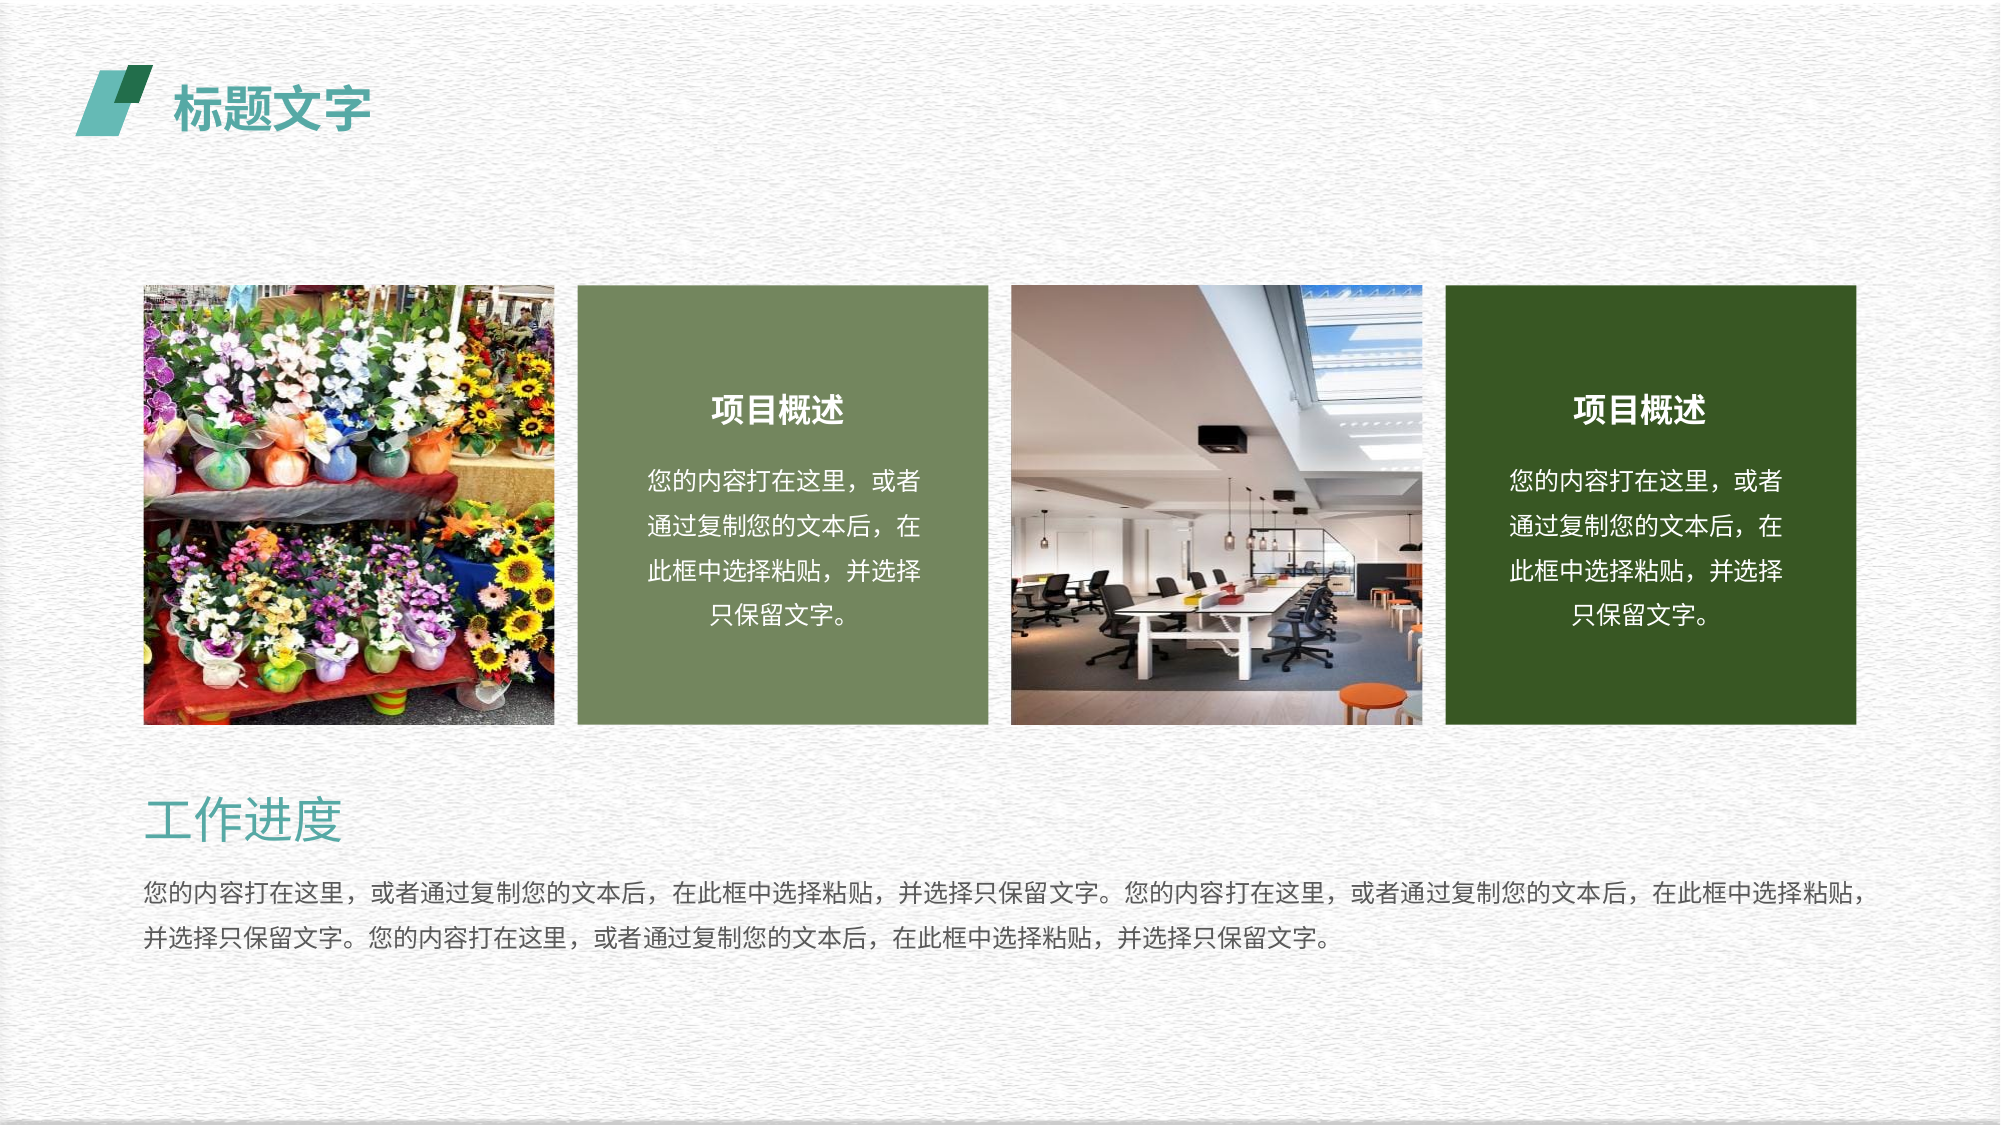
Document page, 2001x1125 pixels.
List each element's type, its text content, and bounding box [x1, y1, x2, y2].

text_box 您的内容打在这里，或者通过复制您的文本后，在此框中选择粘贴，并选择只保留文字。您的内容打在这里，或者通过复制您的文本后，在此框中选择粘贴，并选择只保留文字。您的内容打在这里，或者通过复制您的文本后，在此框中选择粘贴，并选择只保留文字。 [143, 862, 1857, 953]
text_box 标题文字 [158, 70, 424, 146]
text_box 您的内容打在这里，或者通过复制您的文本后，在此框中选择粘贴，并选择只保留文字。 [1507, 450, 1787, 631]
picture [0, 0, 2001, 1125]
text_box 您的内容打在这里，或者通过复制您的文本后，在此框中选择粘贴，并选择只保留文字。 [645, 450, 925, 631]
text_box [142, 284, 555, 726]
text_box [1445, 284, 1857, 726]
text_box 项目概述 [698, 389, 859, 430]
text_box 工作进度 [143, 788, 365, 849]
text_box [576, 284, 989, 726]
text_box [1010, 284, 1423, 726]
text_box 项目概述 [1560, 389, 1721, 430]
